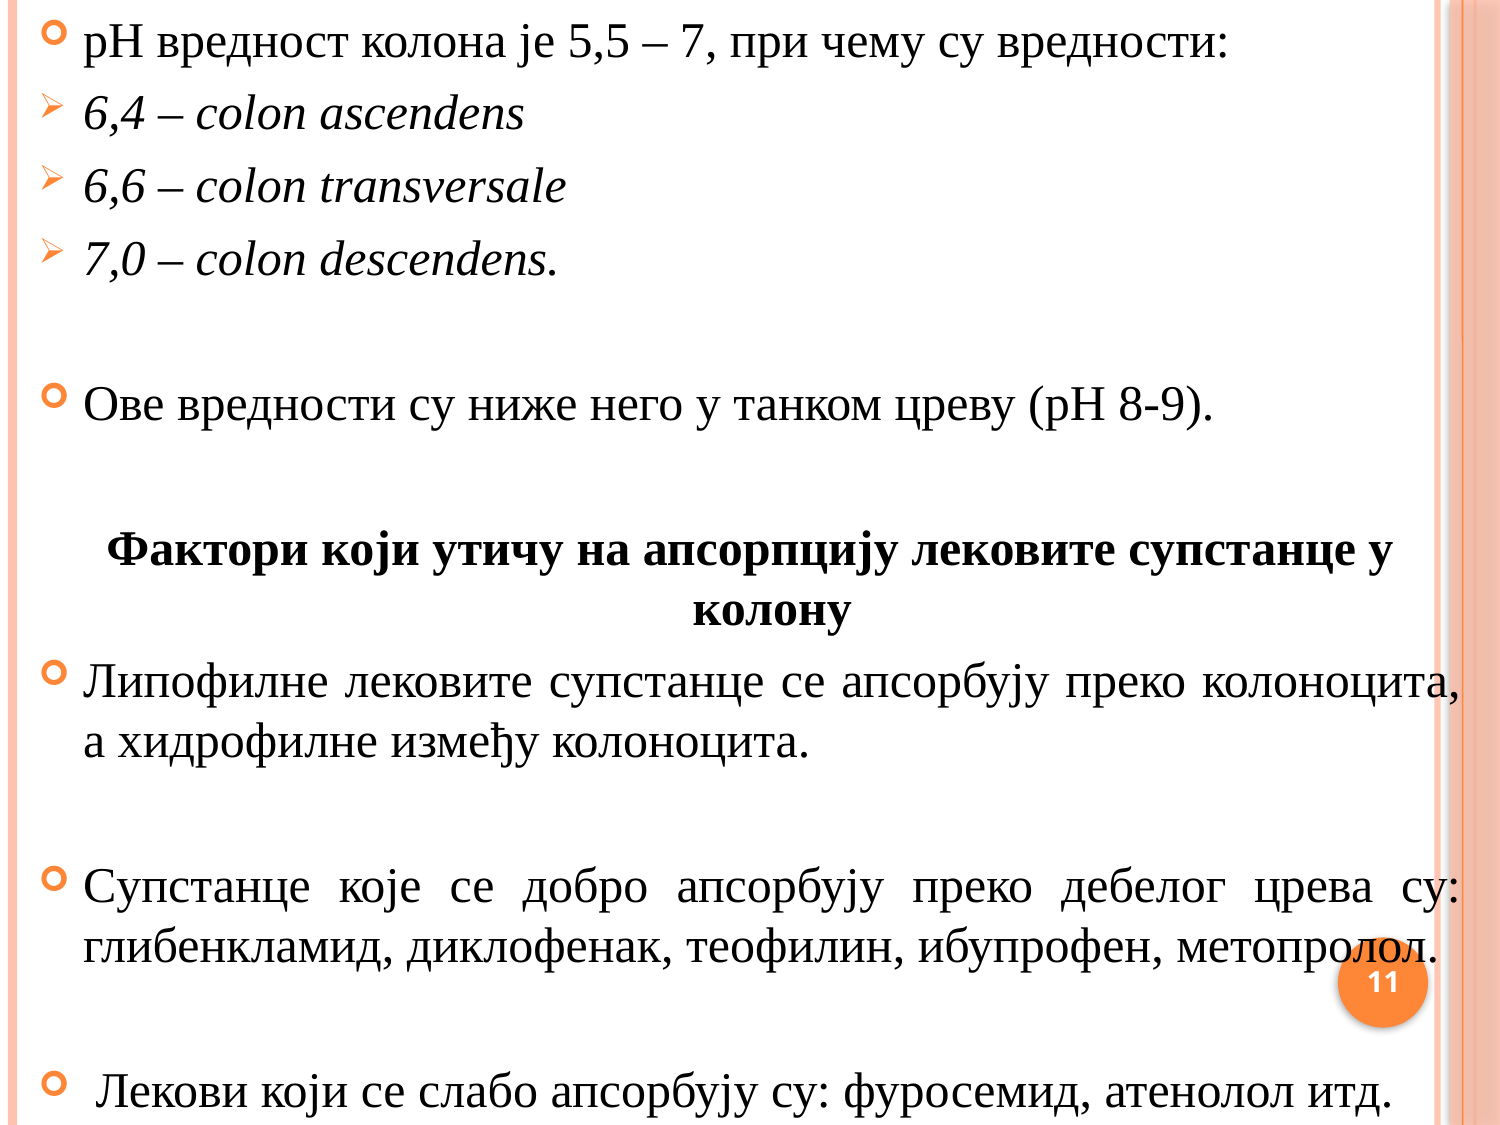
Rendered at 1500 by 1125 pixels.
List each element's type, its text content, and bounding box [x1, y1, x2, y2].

list pH вредност колона је 5,5 – 7, при чему су вредности: 6,4 – colon ascendens 6,6 – colon transversale 7,0 – colon descendens. Ове вредности су ниже него у танком цреву (pH 8-9). Фактори који утичу на апсорпцију лековите супстанце у колону Липофилне лековите супстанце се апсорбују преко колоноцита, а хидрофилне између колоноцита. Супстанце које се добро апсорбују преко дебелог црева су: глибенкламид, диклофенак, теофилин, ибупрофен, метопролол. Лекови који се слабо апсорбују су: фуросемид, атенолол итд. [23, 0, 1477, 1125]
